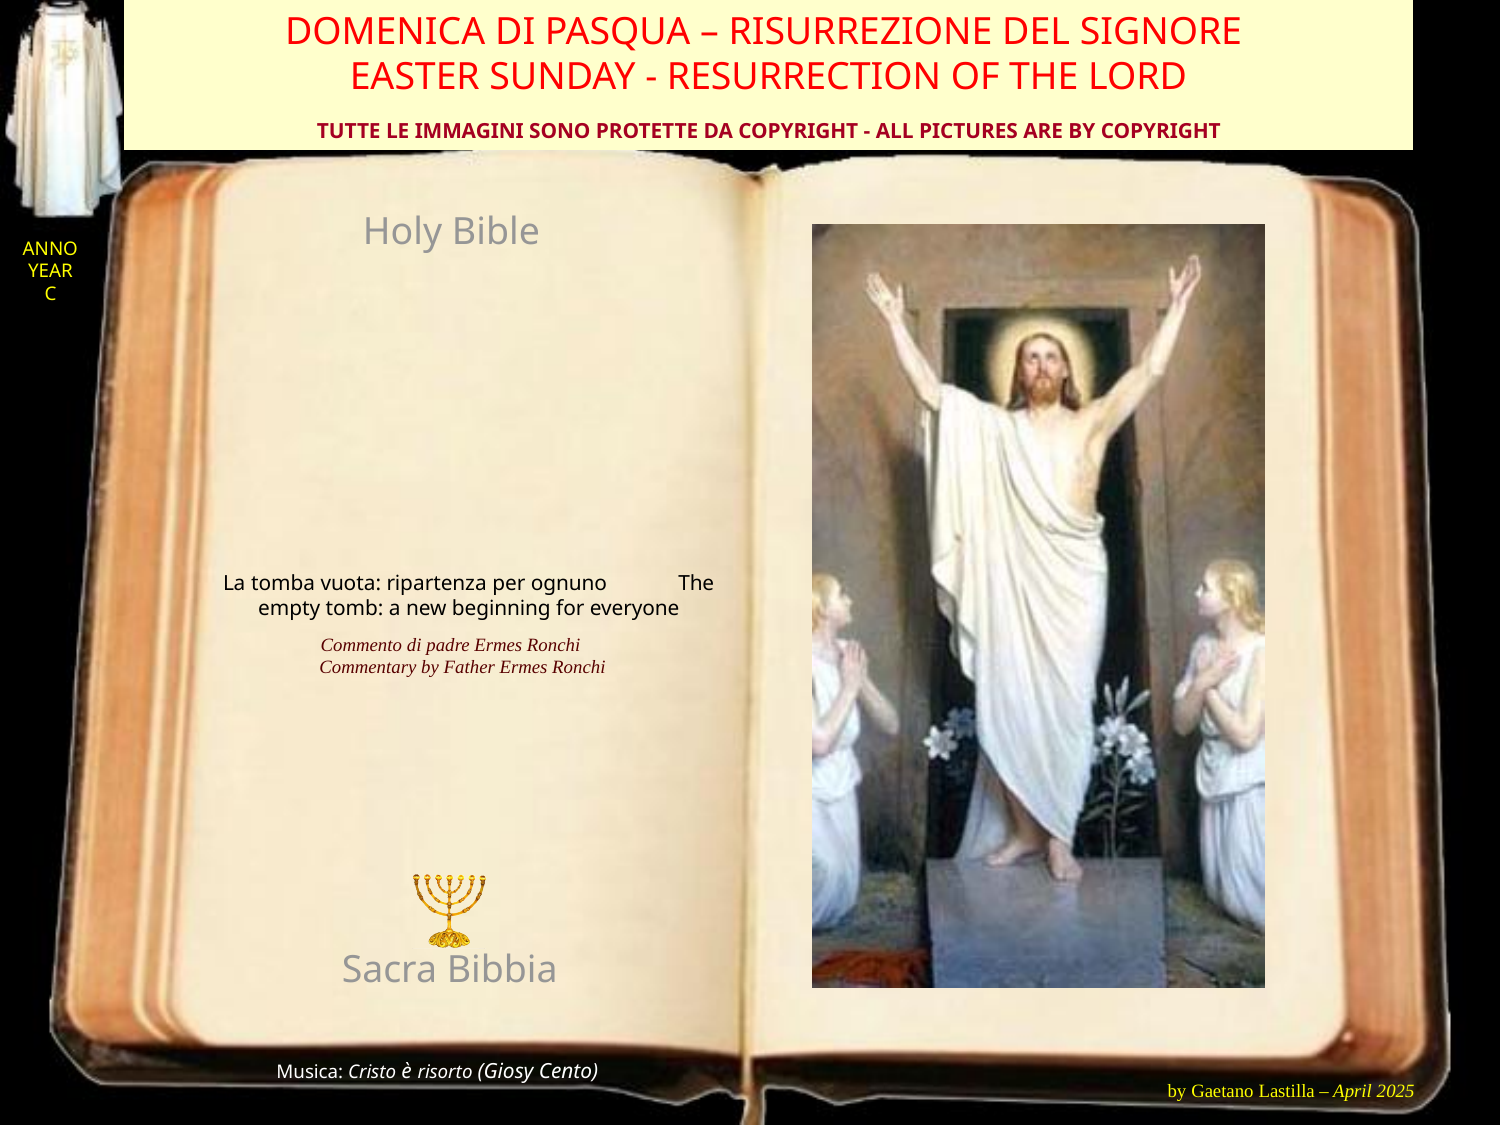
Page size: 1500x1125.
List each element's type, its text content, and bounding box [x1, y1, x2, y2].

text_box Commento di padre Ermes Ronchi Commentary by Father Ermes Ronchi [274, 624, 650, 685]
text_box by Gaetano Lastilla – April 2025 [1009, 1071, 1500, 1109]
text_box La tomba vuota: ripartenza per ognuno The empty tomb: a new beginning for everyone [187, 562, 750, 628]
text_box DOMENICA DI PASQUA – RISURREZIONE DEL SIGNORE EASTER SUNDAY - RESURRECTION OF THE LORD TUTTE LE IMMAGINI SONO PROTETTE DA COPYRIGHT - ALL PICTURES ARE BY COPYRIGHT [124, 0, 1413, 150]
text_box ANNO YEAR C [7, 229, 93, 312]
text_box Musica: Cristo è risorto (Giosy Cento) [137, 1050, 738, 1090]
text_box Holy Bible [348, 199, 556, 260]
text_box Sacra Bibbia [187, 937, 713, 998]
picture [0, 0, 1500, 1125]
